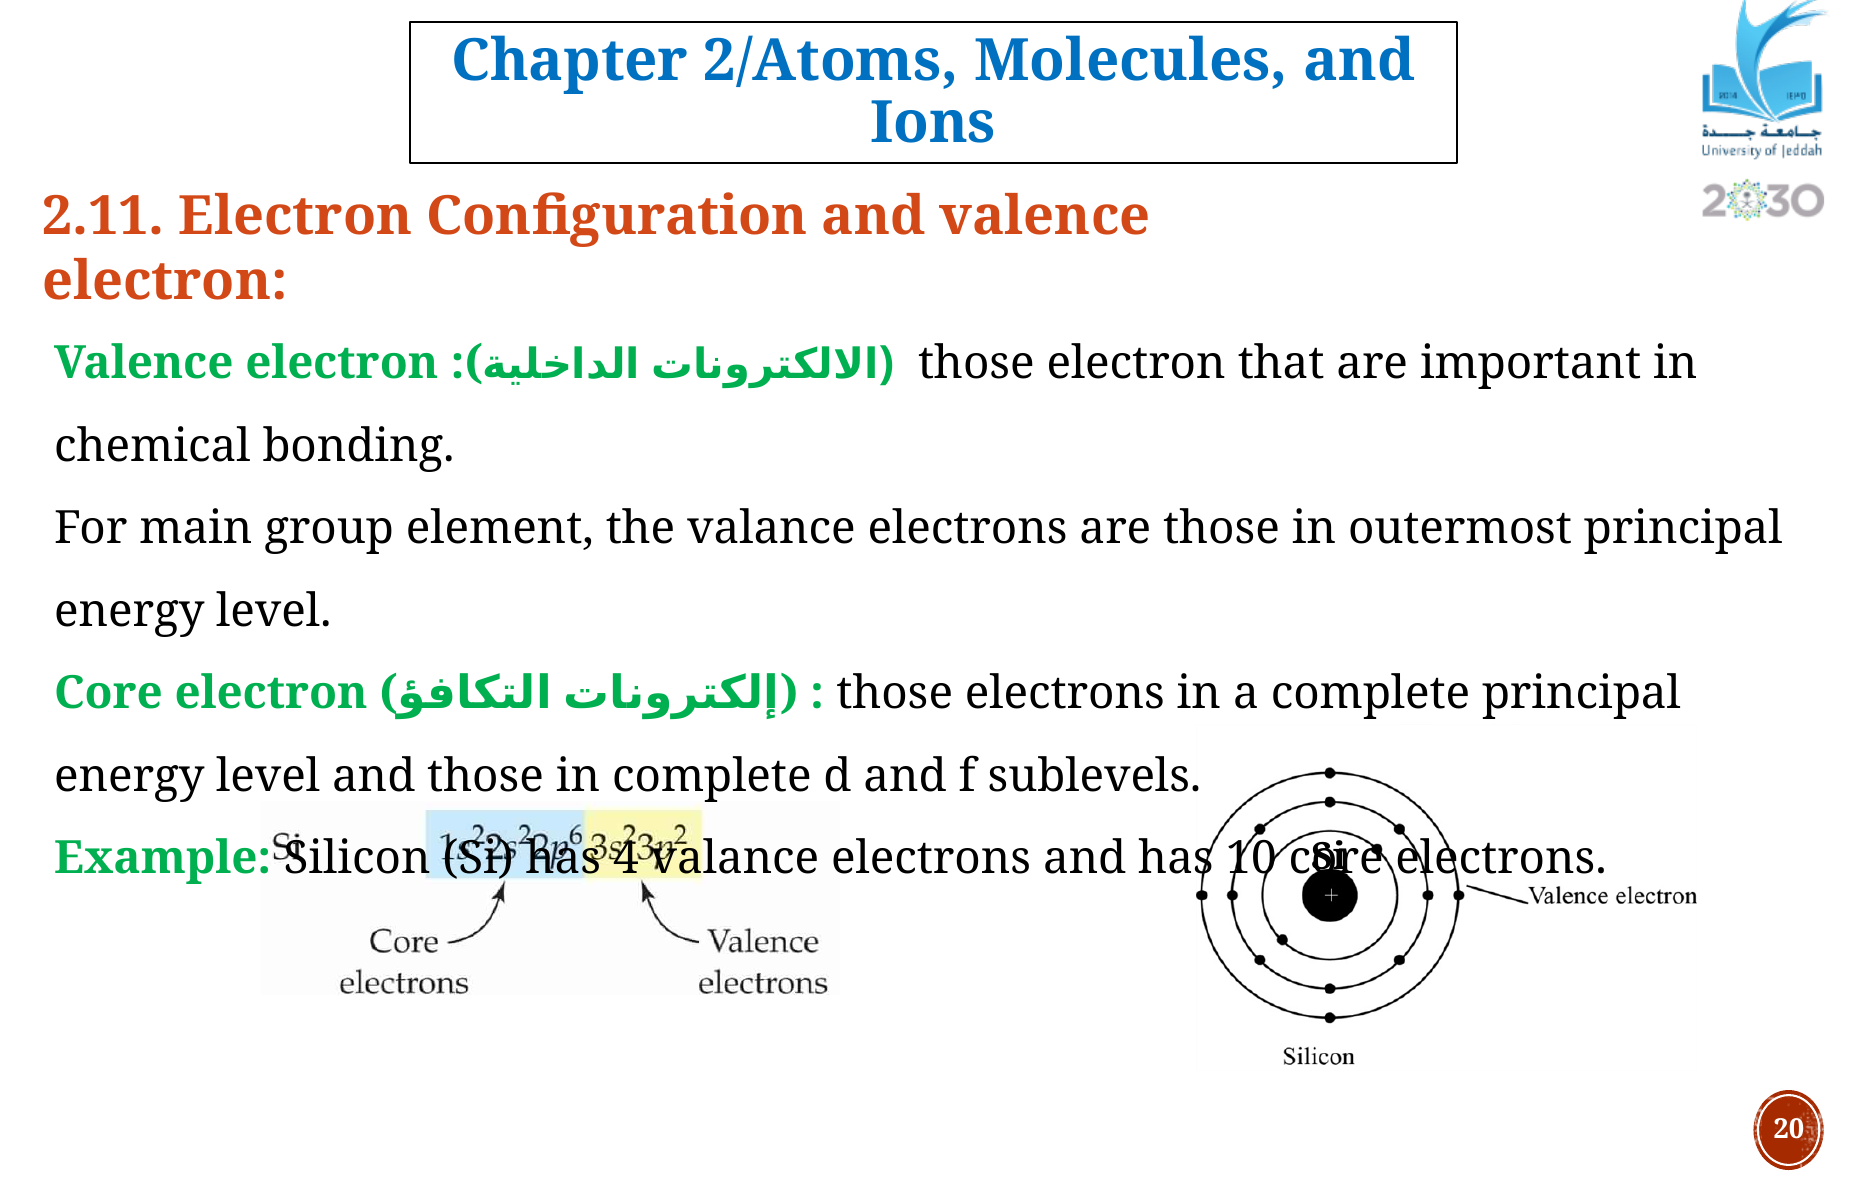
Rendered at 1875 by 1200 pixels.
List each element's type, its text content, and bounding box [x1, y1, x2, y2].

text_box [1197, 726, 1696, 1069]
text_box 2.11. Electron Configuration and valence electron: [26, 173, 1229, 319]
text_box Valence electron :(الالكترونات الداخلية) those electron that are important in chemical bonding. For main group element, the valance electrons are those in outermost principal energy level. Core electron (إلكترونات التكافؤ) : those electrons in a complete principal energy level and those in complete d and f sublevels. Example: Silicon (Si) has 4 valance electrons and has 10 core electrons. [39, 298, 1838, 890]
slide_number 20 [1739, 1097, 1838, 1162]
picture [260, 803, 840, 995]
text_box Chapter 2/Atoms, Molecules, and Ions [409, 21, 1458, 164]
picture [1681, 0, 1846, 227]
